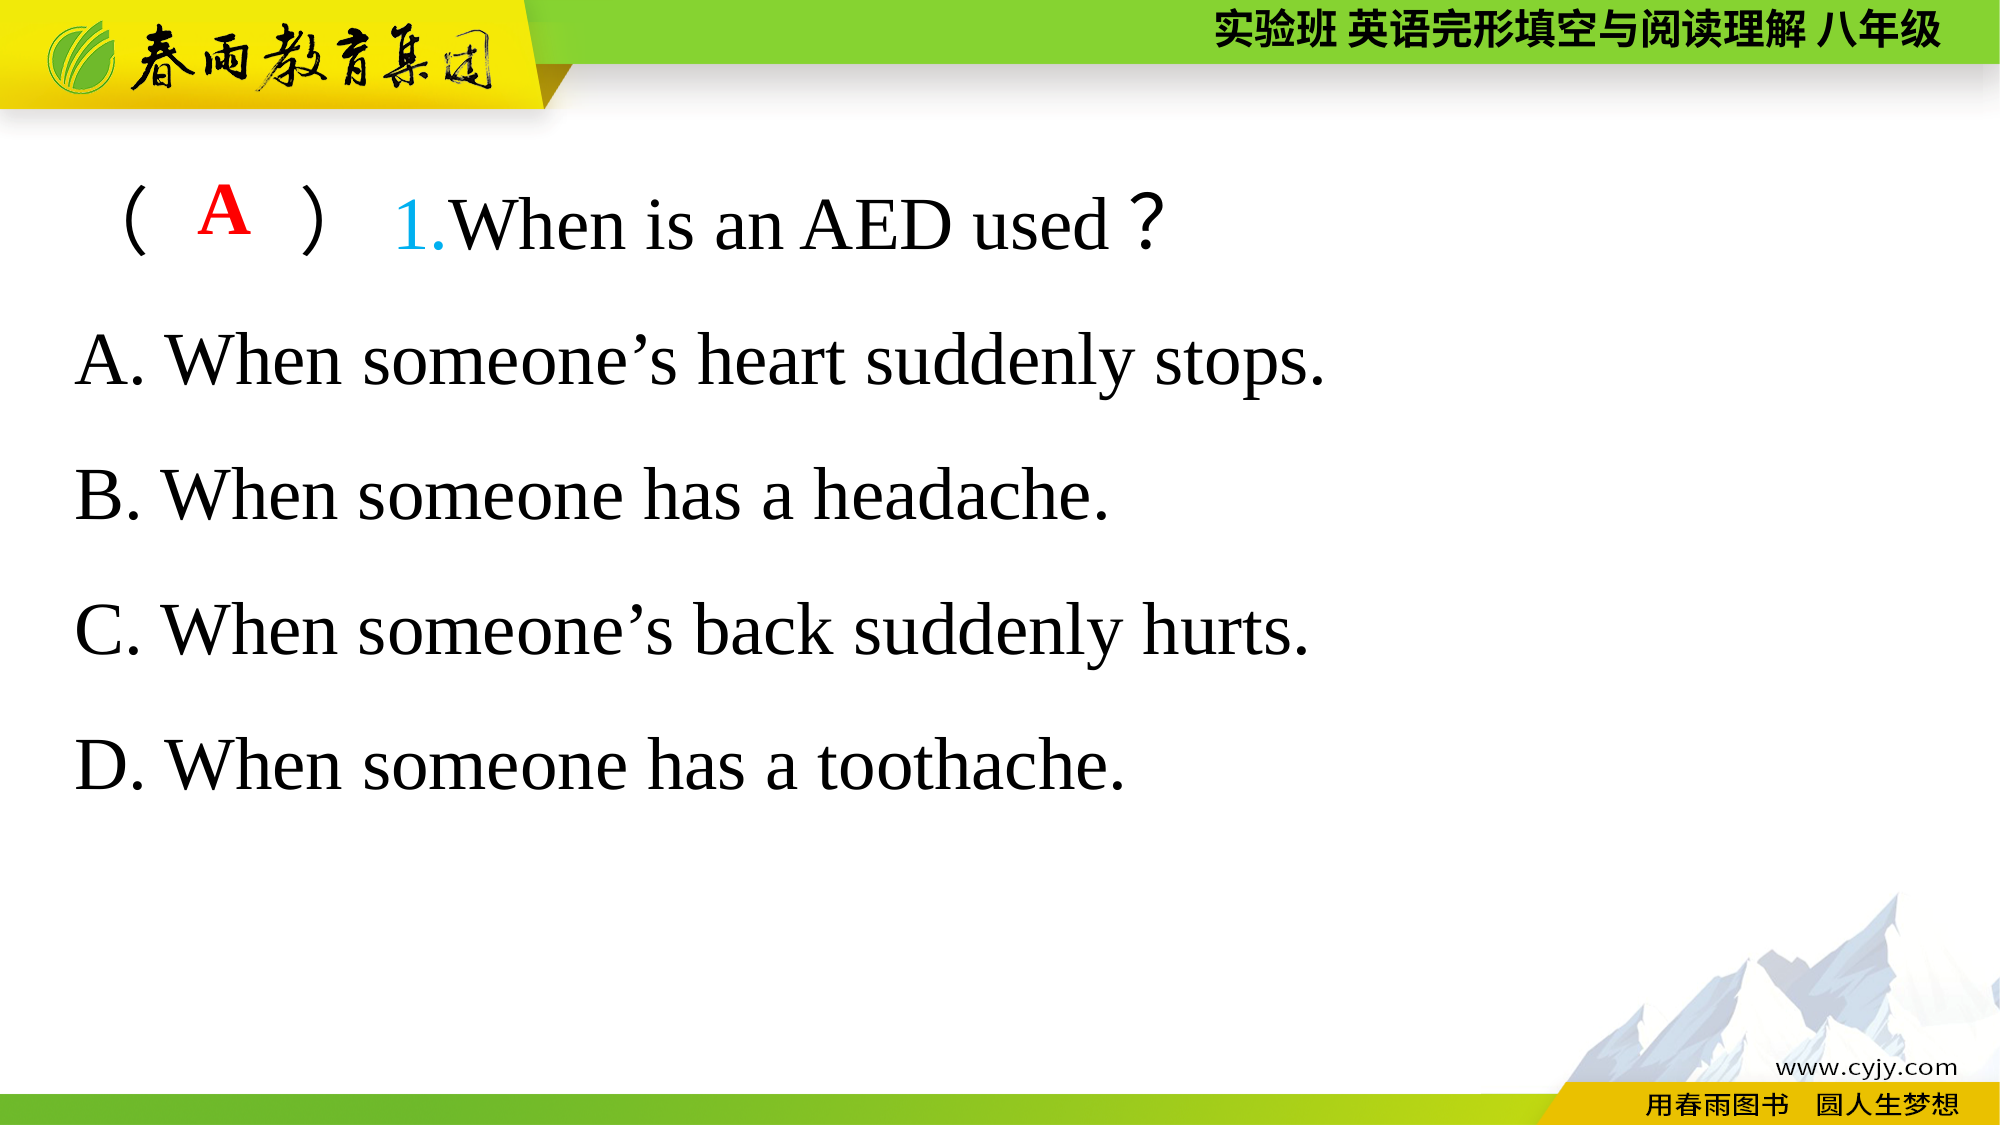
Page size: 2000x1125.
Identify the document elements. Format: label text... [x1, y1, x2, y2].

picture [0, 0, 2000, 1125]
text_box A [183, 151, 267, 257]
list （ ）1.When is an AED used？ A. When someone’s heart suddenly stops. B. When someone has a headache. C. When someone’s back suddenly hurts. D. When someone has a toothache. [59, 122, 1944, 820]
